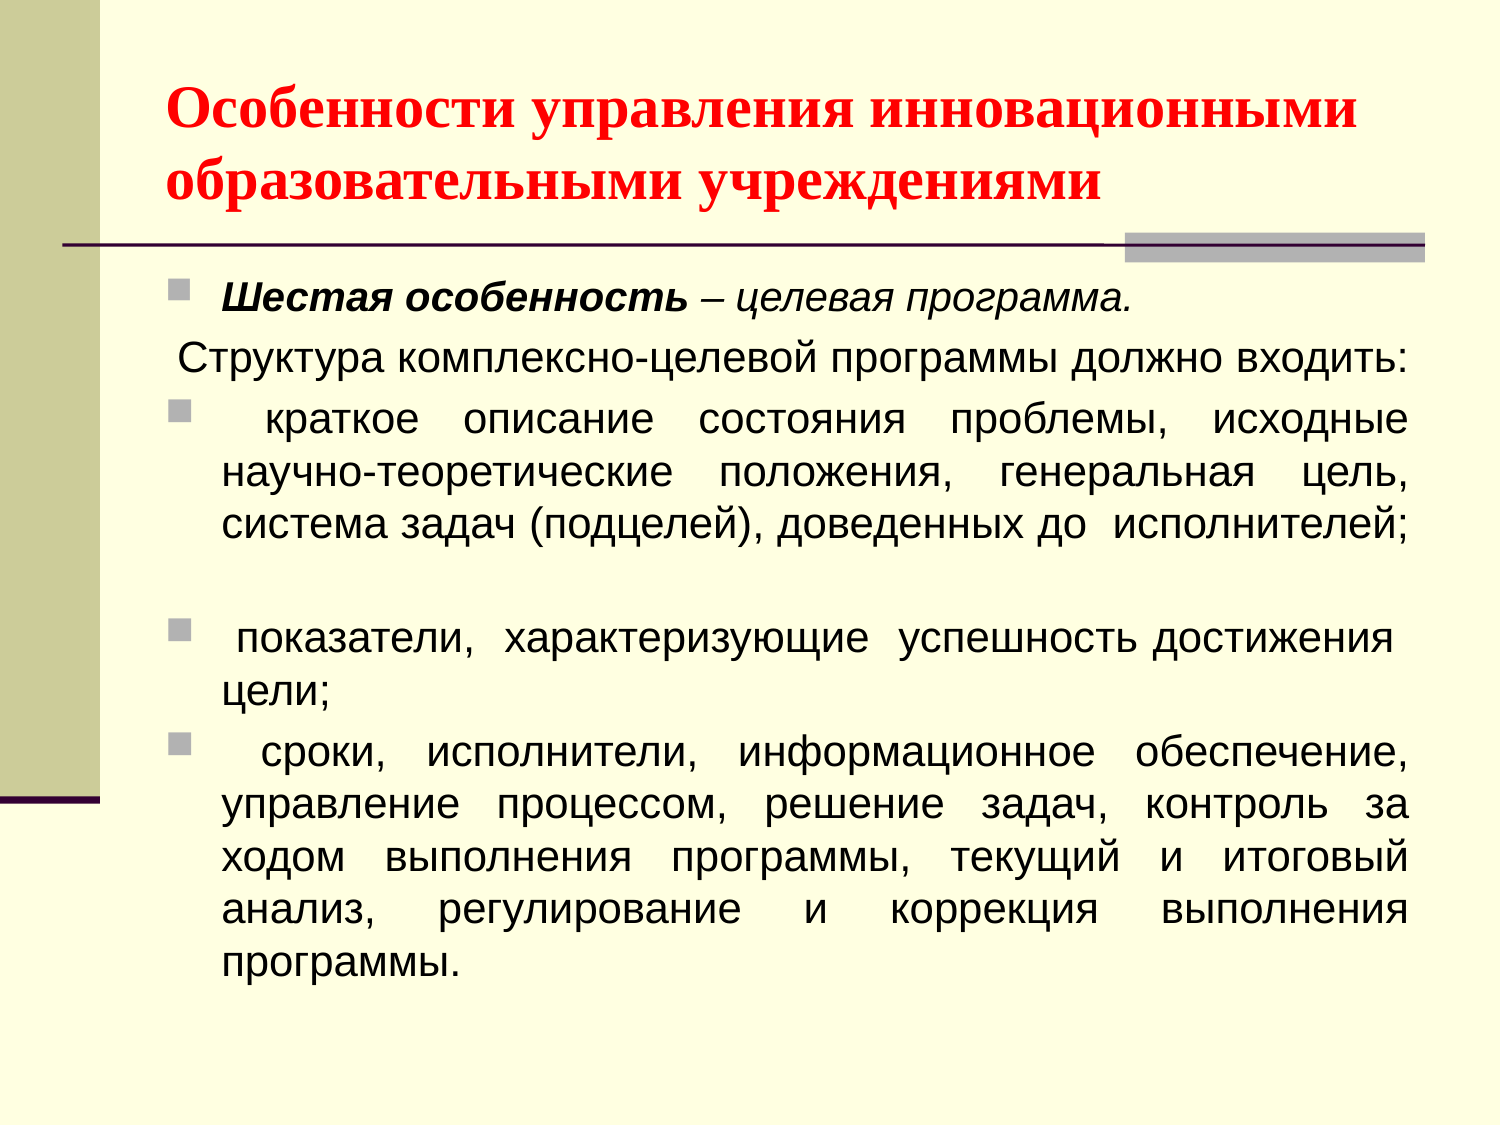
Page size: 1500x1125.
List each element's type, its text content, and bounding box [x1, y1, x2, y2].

title Особенности управления инновационными образовательными учреждениями [150, 45, 1425, 234]
list Шестая особенность – целевая программа. Структура комплексно-целевой программы должно входить: краткое описание состояния проблемы, исходные научно-теоретические положения, генеральная цель, система задач (подцелей), доведенных до исполнителей; показатели, характеризующие успешность достижения цели; сроки, исполнители, информационное обеспечение, управление процессом, решение задач, контроль за ходом выполнения программы, текущий и итоговый анализ, регулирование и коррекция выполнения программы. [150, 262, 1425, 1006]
